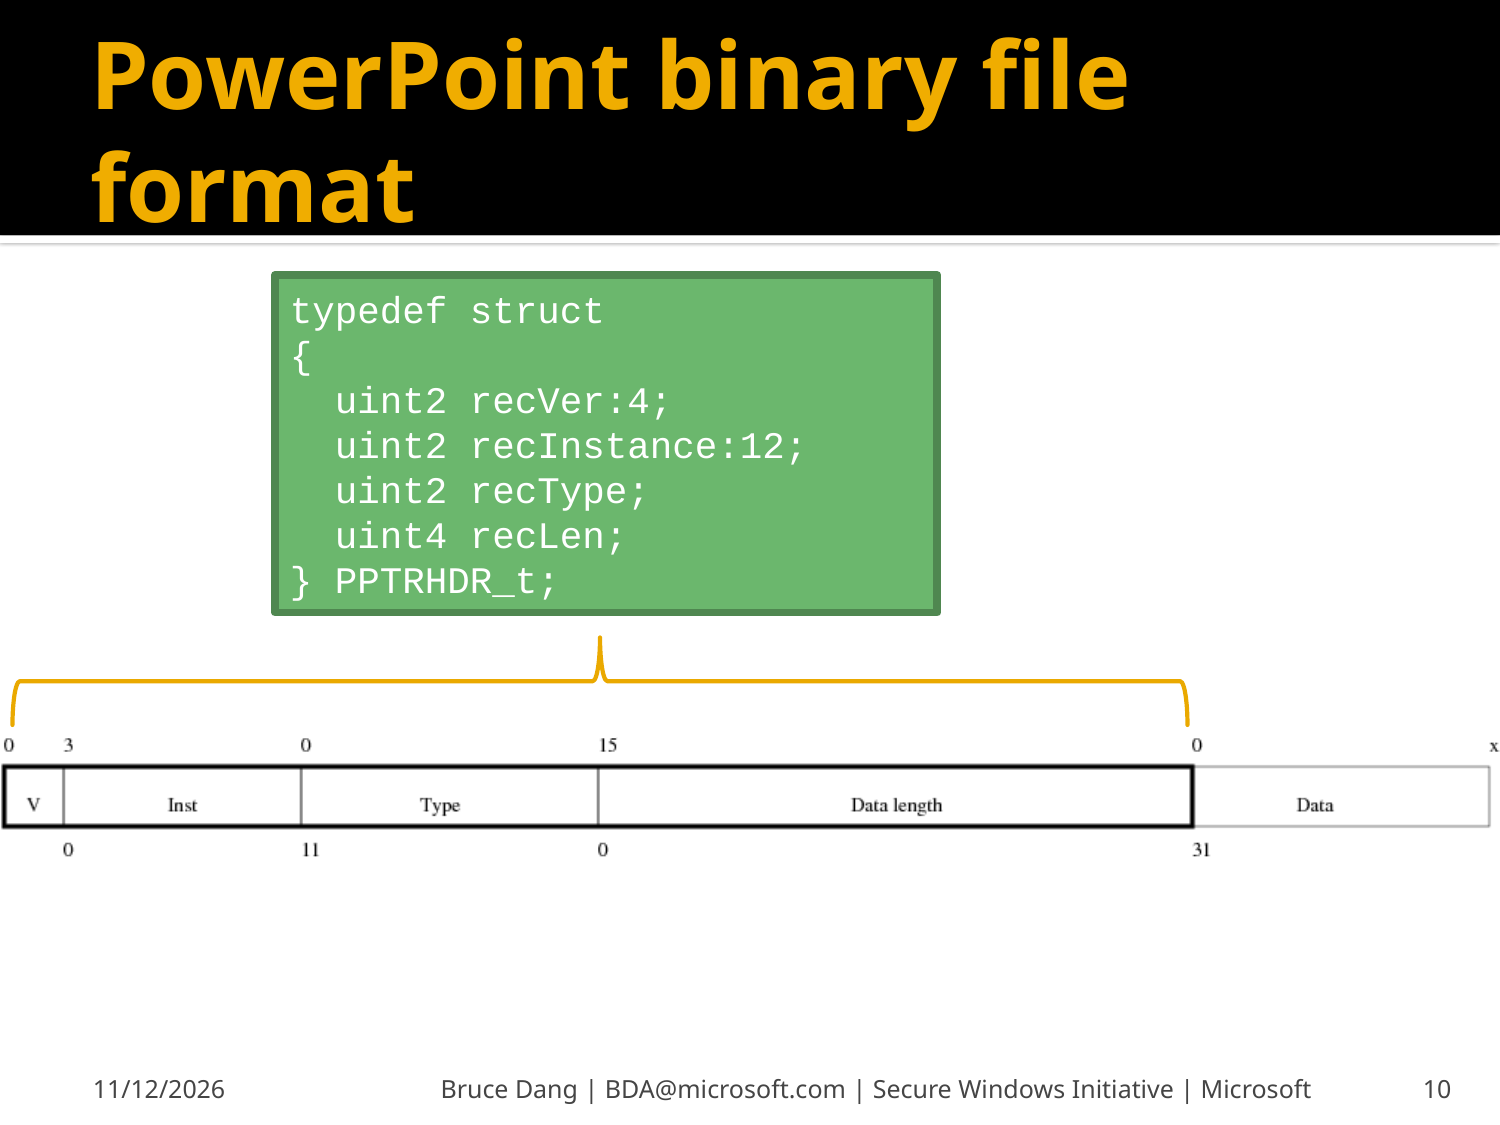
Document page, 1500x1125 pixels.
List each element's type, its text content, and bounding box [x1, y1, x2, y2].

title PowerPoint binary file format [75, 25, 1425, 231]
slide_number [75, 1062, 425, 1108]
text_box typedef struct { uint2 recVer:4; uint2 recInstance:12; uint2 recType; uint4 recLen; } PPTRHDR_t; [271, 271, 941, 616]
text_box [11, 636, 1189, 726]
picture [0, 737, 1500, 858]
footer Bruce Dang | BDA@microsoft.com | Secure Windows Initiative | Microsoft [433, 1062, 1337, 1108]
slide_number 10 [1345, 1062, 1467, 1108]
